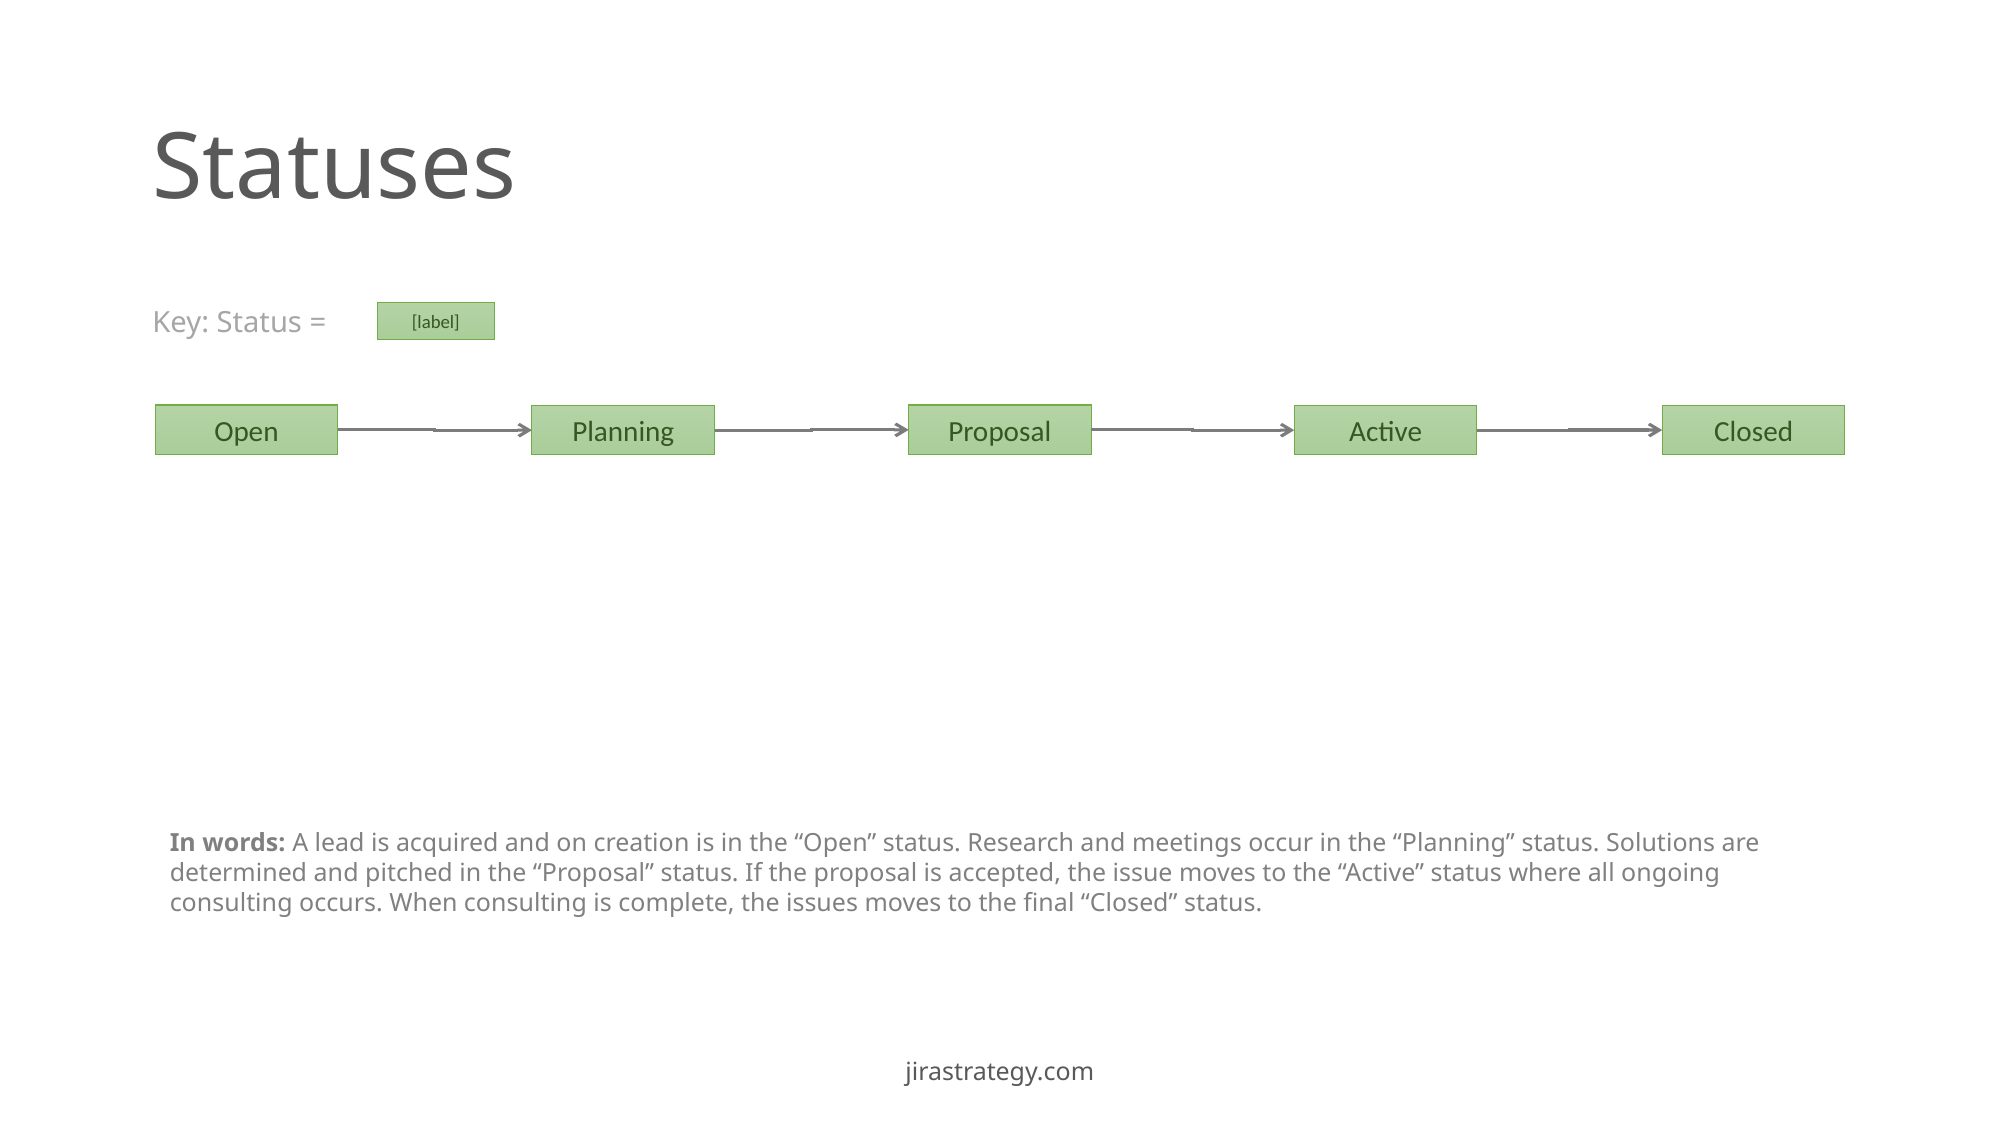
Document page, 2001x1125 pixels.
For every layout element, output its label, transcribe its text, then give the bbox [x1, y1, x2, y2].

text_box [label] [377, 302, 495, 340]
text_box In words: A lead is acquired and on creation is in the “Open” status. Research and meetings occur in the “Planning” status. Solutions are determined and pitched in the “Proposal” status. If the proposal is accepted, the issue moves to the “Active” status where all ongoing consulting occurs. When consulting is complete, the issues moves to the final “Closed” status. [155, 819, 1845, 954]
text_box Active [1294, 405, 1477, 455]
text_box Planning [531, 405, 715, 455]
list Key: Status = [137, 299, 1863, 1014]
title Statuses [137, 59, 1863, 278]
text_box Proposal [908, 404, 1092, 455]
footer jirastrategy.com [662, 1042, 1338, 1103]
text_box Open [155, 404, 338, 455]
text_box Closed [1662, 405, 1845, 455]
